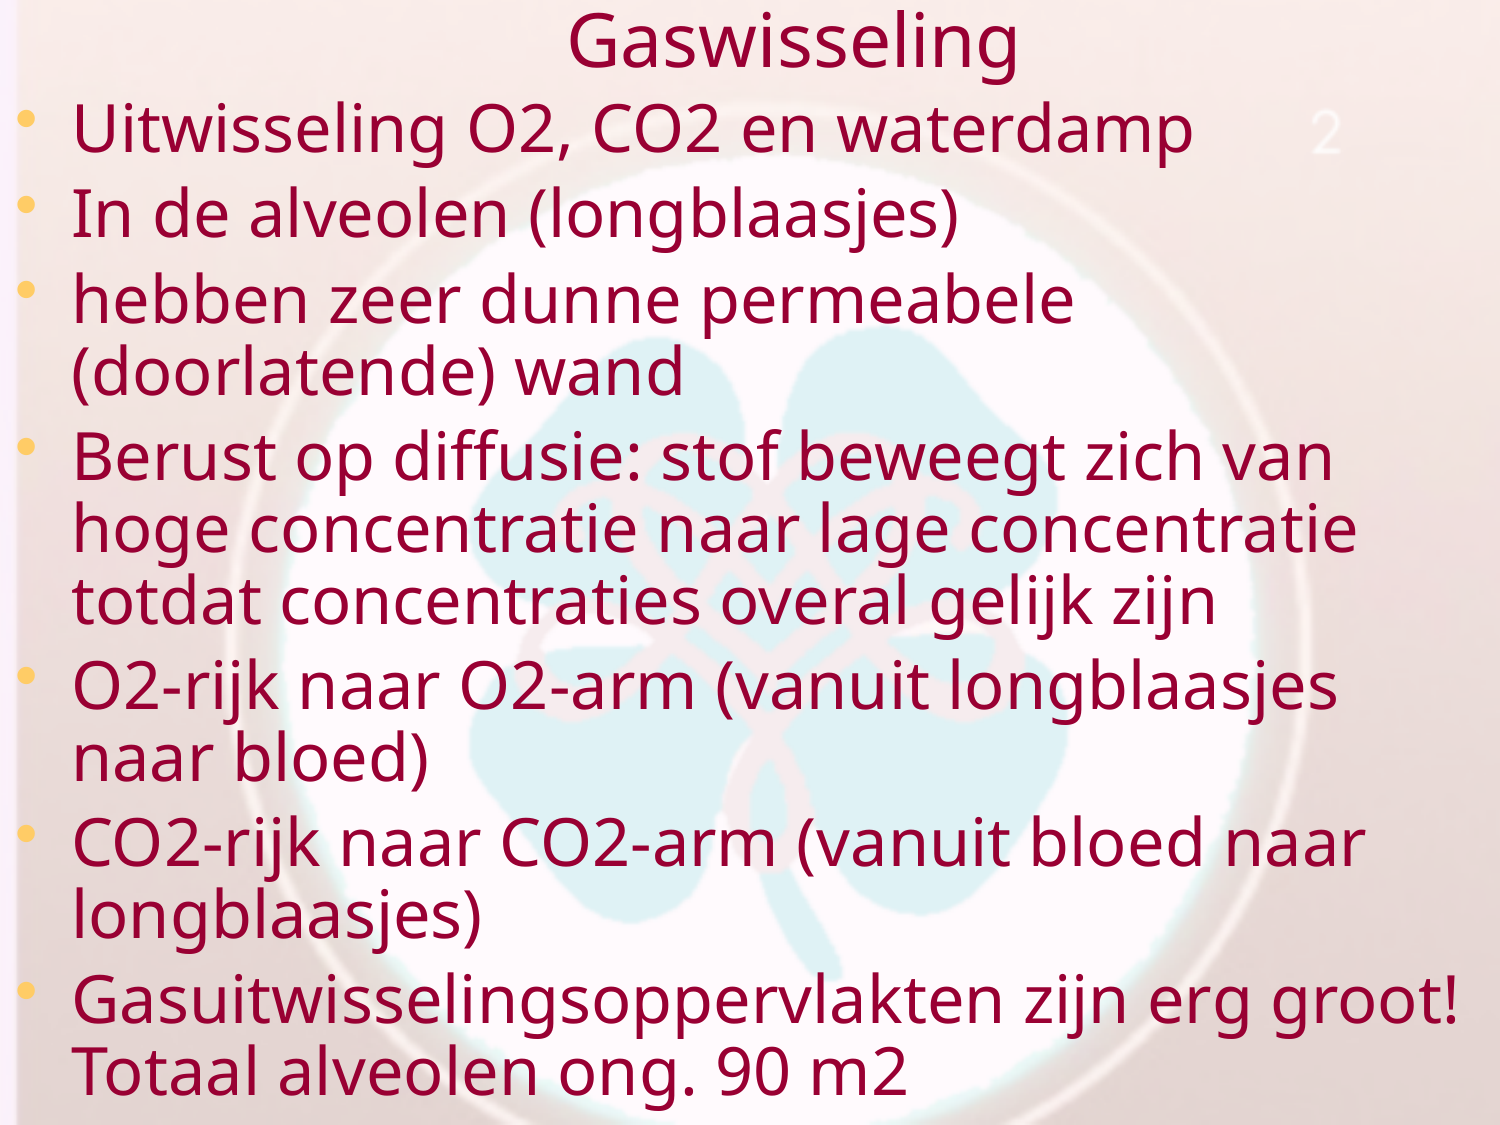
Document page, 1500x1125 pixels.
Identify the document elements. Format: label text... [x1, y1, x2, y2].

picture [0, 0, 1500, 1125]
title Gaswisseling [125, 0, 1465, 75]
list Uitwisseling O2, CO2 en waterdamp In de alveolen (longblaasjes) hebben zeer dunne permeabele (doorlatende) wand Berust op diffusie: stof beweegt zich van hoge concentratie naar lage concentratie totdat concentraties overal gelijk zijn O2-rijk naar O2-arm (vanuit longblaasjes naar bloed) CO2-rijk naar CO2-arm (vanuit bloed naar longblaasjes) Gasuitwisselingsoppervlakten zijn erg groot! Totaal alveolen ong. 90 m2 [0, 87, 1481, 1125]
